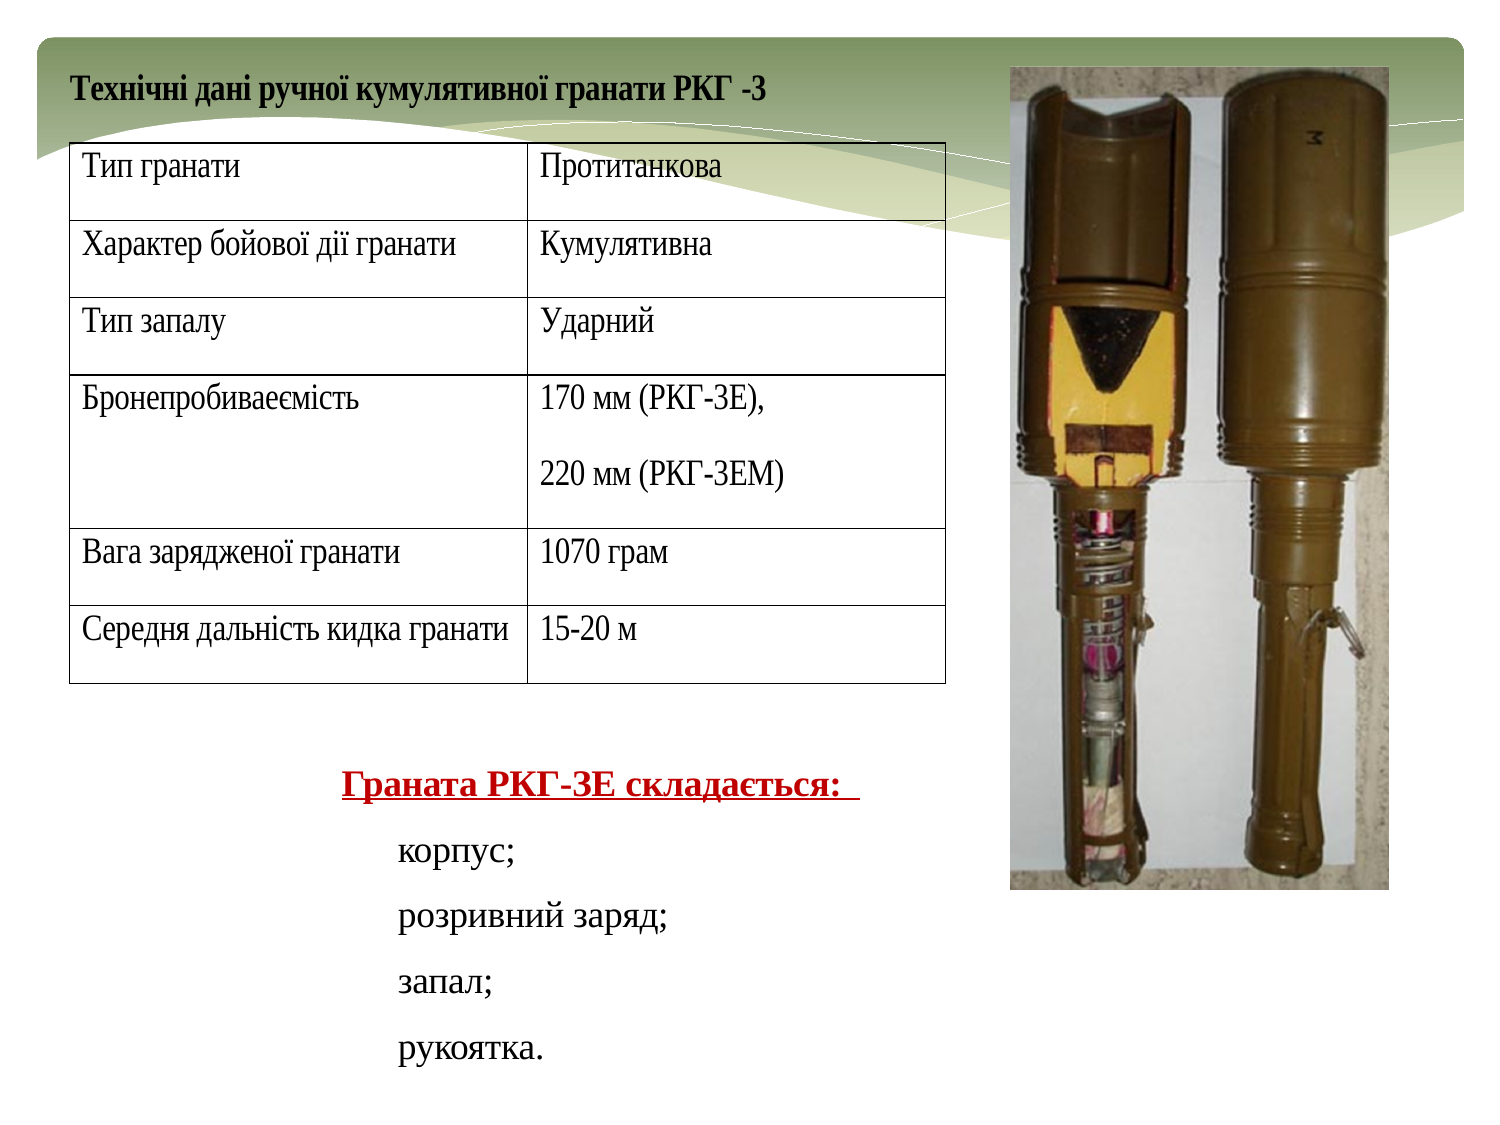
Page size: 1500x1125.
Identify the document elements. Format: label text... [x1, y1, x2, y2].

text_box Граната РКГ-ЗЕ складається: корпус; розривний заряд; запал; рукоятка. [289, 751, 987, 1075]
picture [17, 66, 1500, 889]
